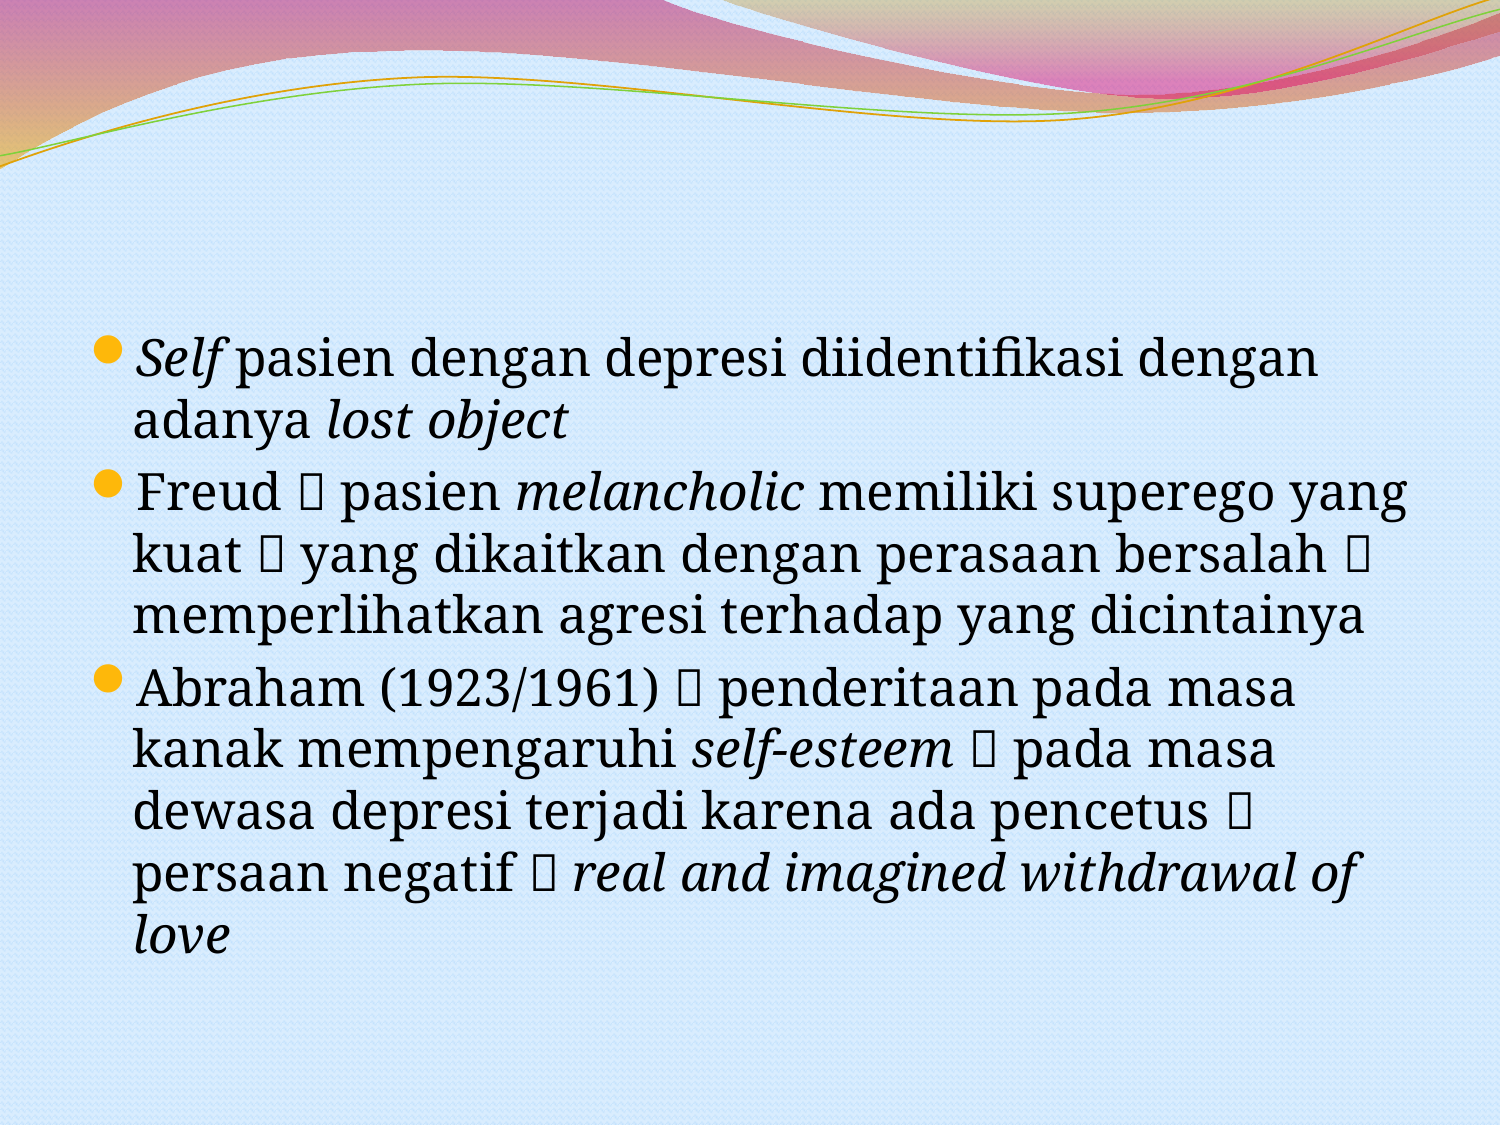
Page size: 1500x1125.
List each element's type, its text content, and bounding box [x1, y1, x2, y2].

list Self pasien dengan depresi diidentifikasi dengan adanya lost object Freud  pasien melancholic memiliki superego yang kuat  yang dikaitkan dengan perasaan bersalah  memperlihatkan agresi terhadap yang dicintainya Abraham (1923/1961)  penderitaan pada masa kanak mempengaruhi self-esteem  pada masa dewasa depresi terjadi karena ada pencetus  persaan negatif  real and imagined withdrawal of love [75, 317, 1425, 1038]
